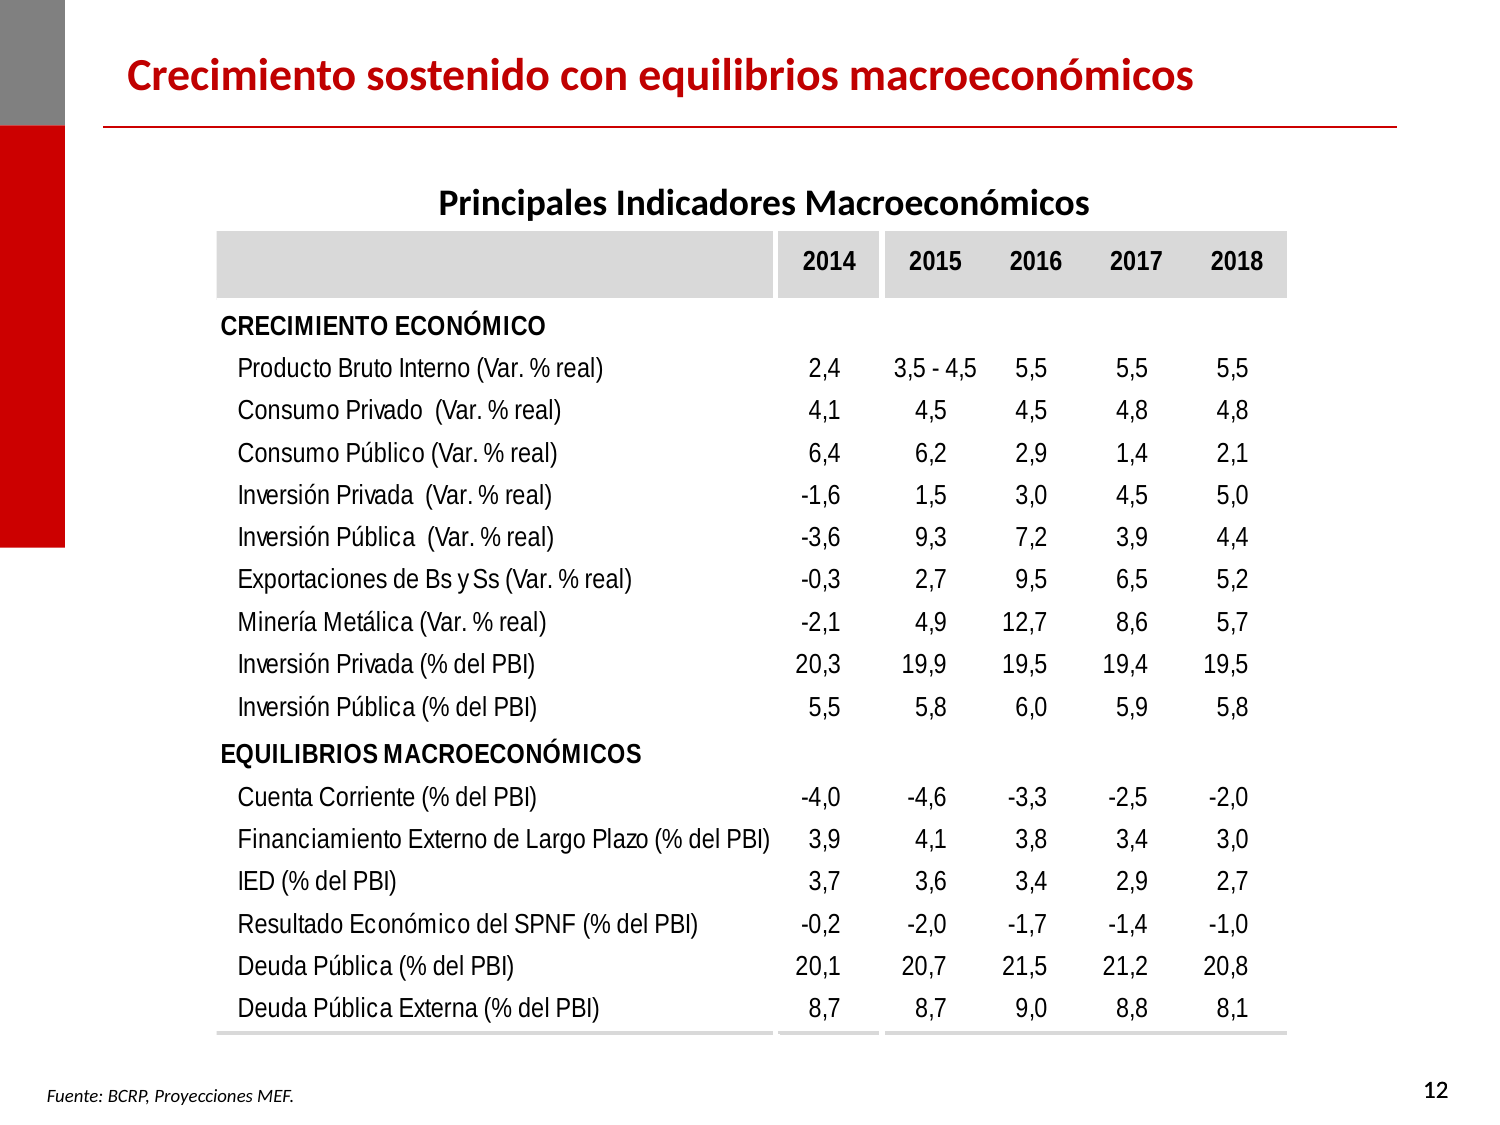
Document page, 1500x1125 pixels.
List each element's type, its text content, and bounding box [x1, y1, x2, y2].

text_box Principales Indicadores Macroeconómicos [218, 170, 1288, 229]
text_box Fuente: BCRP, Proyecciones MEF. [32, 1076, 1462, 1114]
picture [214, 229, 1289, 1037]
title Crecimiento sostenido con equilibrios macroeconómicos [112, 33, 1459, 117]
text_box 12 [1113, 1066, 1464, 1125]
